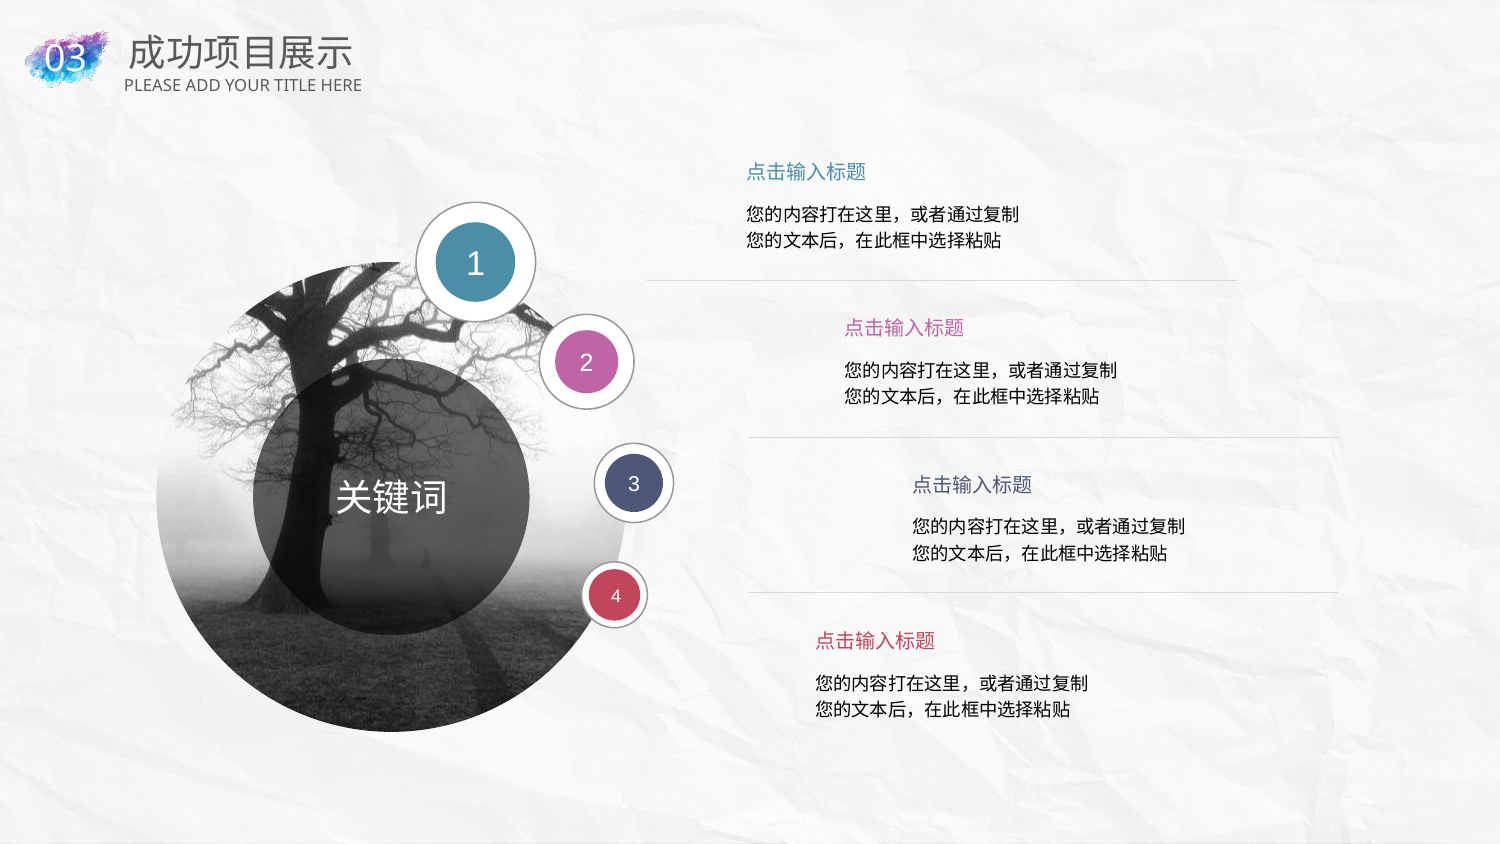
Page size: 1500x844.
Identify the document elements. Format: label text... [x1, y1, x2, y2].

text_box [800, 620, 1118, 741]
text_box 关键词 [251, 356, 532, 638]
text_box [897, 463, 1216, 584]
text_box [829, 307, 1148, 428]
text_box [154, 259, 626, 734]
text_box 成功项目展示 [128, 20, 479, 83]
text_box PLEASE ADD YOUR TITLE HERE [123, 67, 383, 102]
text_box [539, 314, 635, 410]
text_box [415, 202, 536, 322]
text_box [581, 561, 648, 628]
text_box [731, 151, 1050, 271]
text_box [594, 443, 674, 523]
picture [18, 26, 113, 93]
